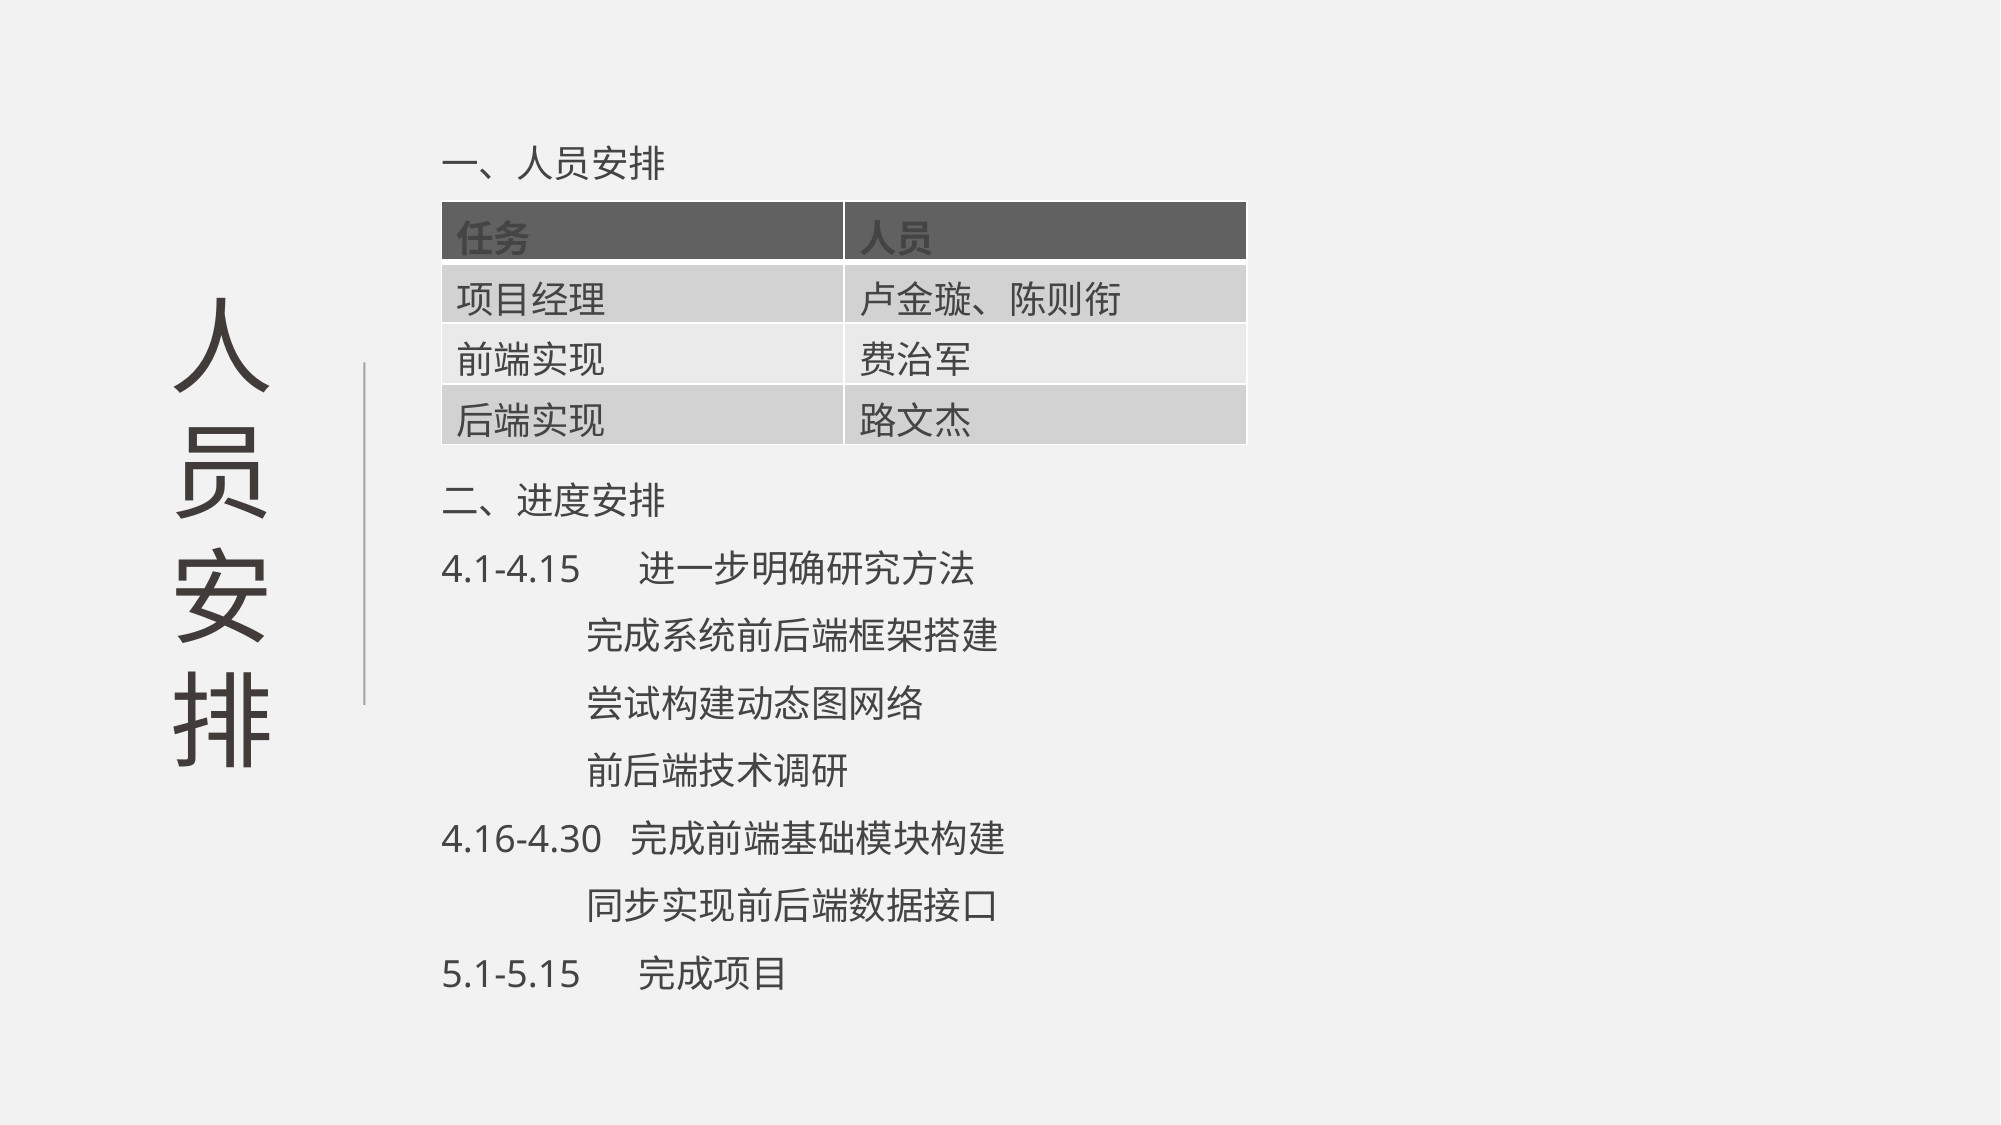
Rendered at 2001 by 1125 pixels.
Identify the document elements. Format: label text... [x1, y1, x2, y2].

text_box 人员安排 [144, 273, 299, 789]
table_cell 费治军 [845, 324, 1246, 383]
table_cell 前端实现 [442, 324, 843, 383]
table_cell 卢金璇、陈则衔 [845, 265, 1246, 322]
table_cell 项目经理 [442, 265, 843, 322]
table_header 人员 [845, 202, 1246, 259]
table_cell 路文杰 [845, 385, 1246, 444]
table_cell 后端实现 [442, 385, 843, 444]
table_header 任务 [442, 202, 843, 259]
text_box 一、人员安排 二、进度安排 4.1-4.15 进一步明确研究方法 完成系统前后端框架搭建 尝试构建动态图网络 前后端技术调研 4.16-4.30 完成前端基础模块构建 同步实现前后端数据接口 5.1-5.15 完成项目 [441, 117, 1411, 1063]
